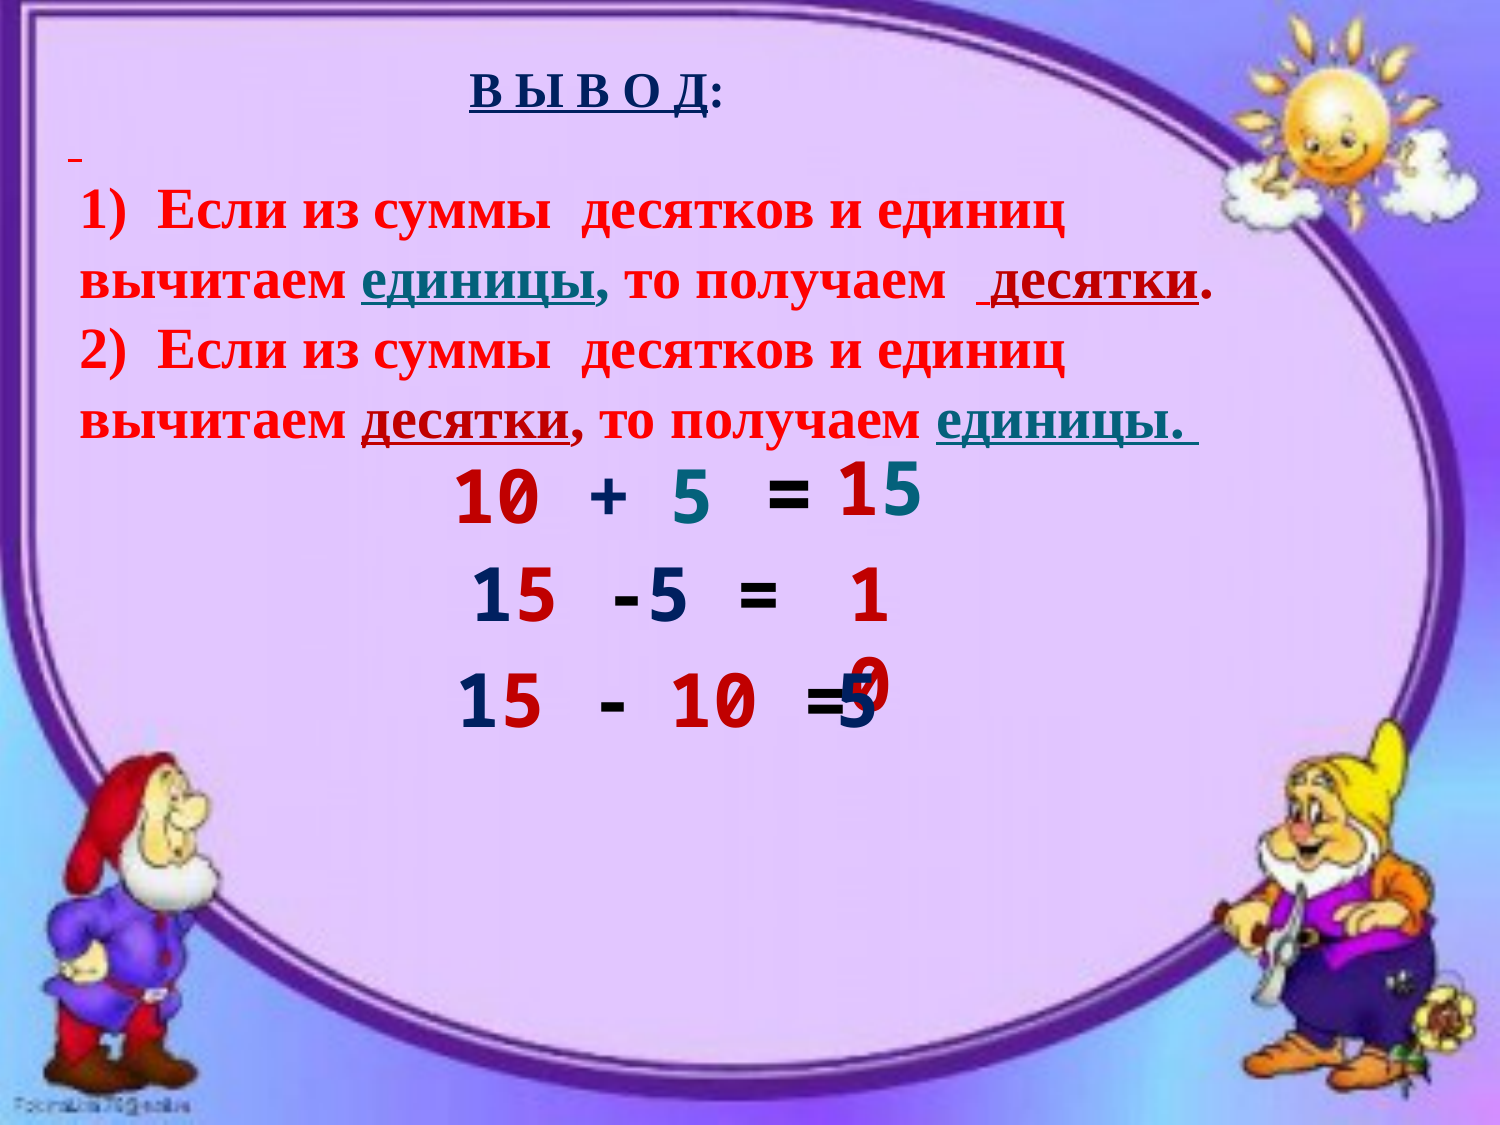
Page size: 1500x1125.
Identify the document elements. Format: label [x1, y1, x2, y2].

list [0, 0, 1500, 1125]
